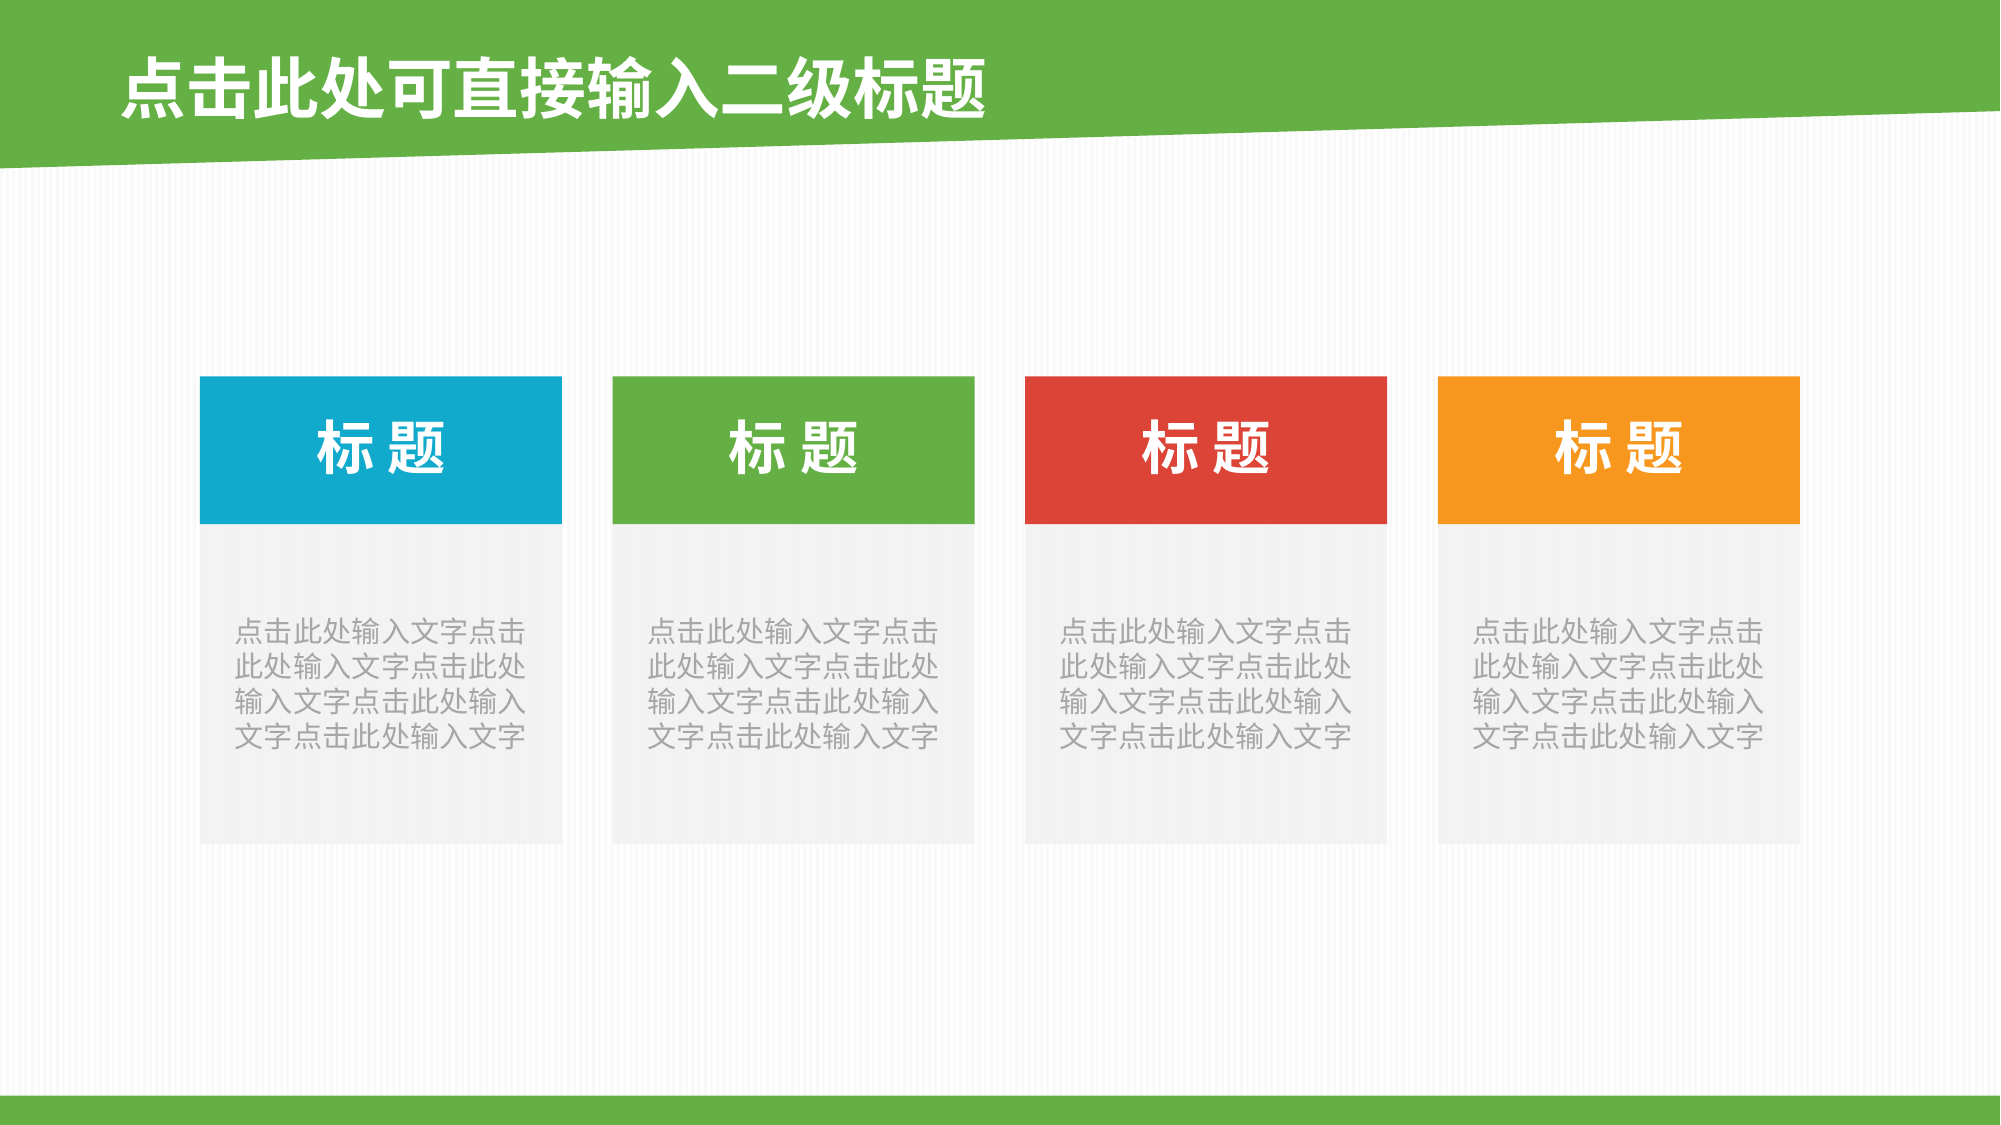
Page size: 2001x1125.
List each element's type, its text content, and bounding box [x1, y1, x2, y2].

text_box [0, 1095, 2000, 1125]
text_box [612, 523, 975, 845]
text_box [1024, 523, 1388, 845]
text_box 标 题 [199, 376, 562, 523]
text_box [1437, 523, 1801, 845]
text_box [0, 0, 2000, 169]
picture [0, 0, 2001, 1125]
text_box 标 题 [1025, 376, 1388, 523]
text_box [199, 523, 563, 845]
text_box 标 题 [1437, 376, 1800, 523]
text_box 点击此处可直接输入二级标题 [104, 39, 1002, 135]
text_box 标 题 [612, 376, 975, 523]
